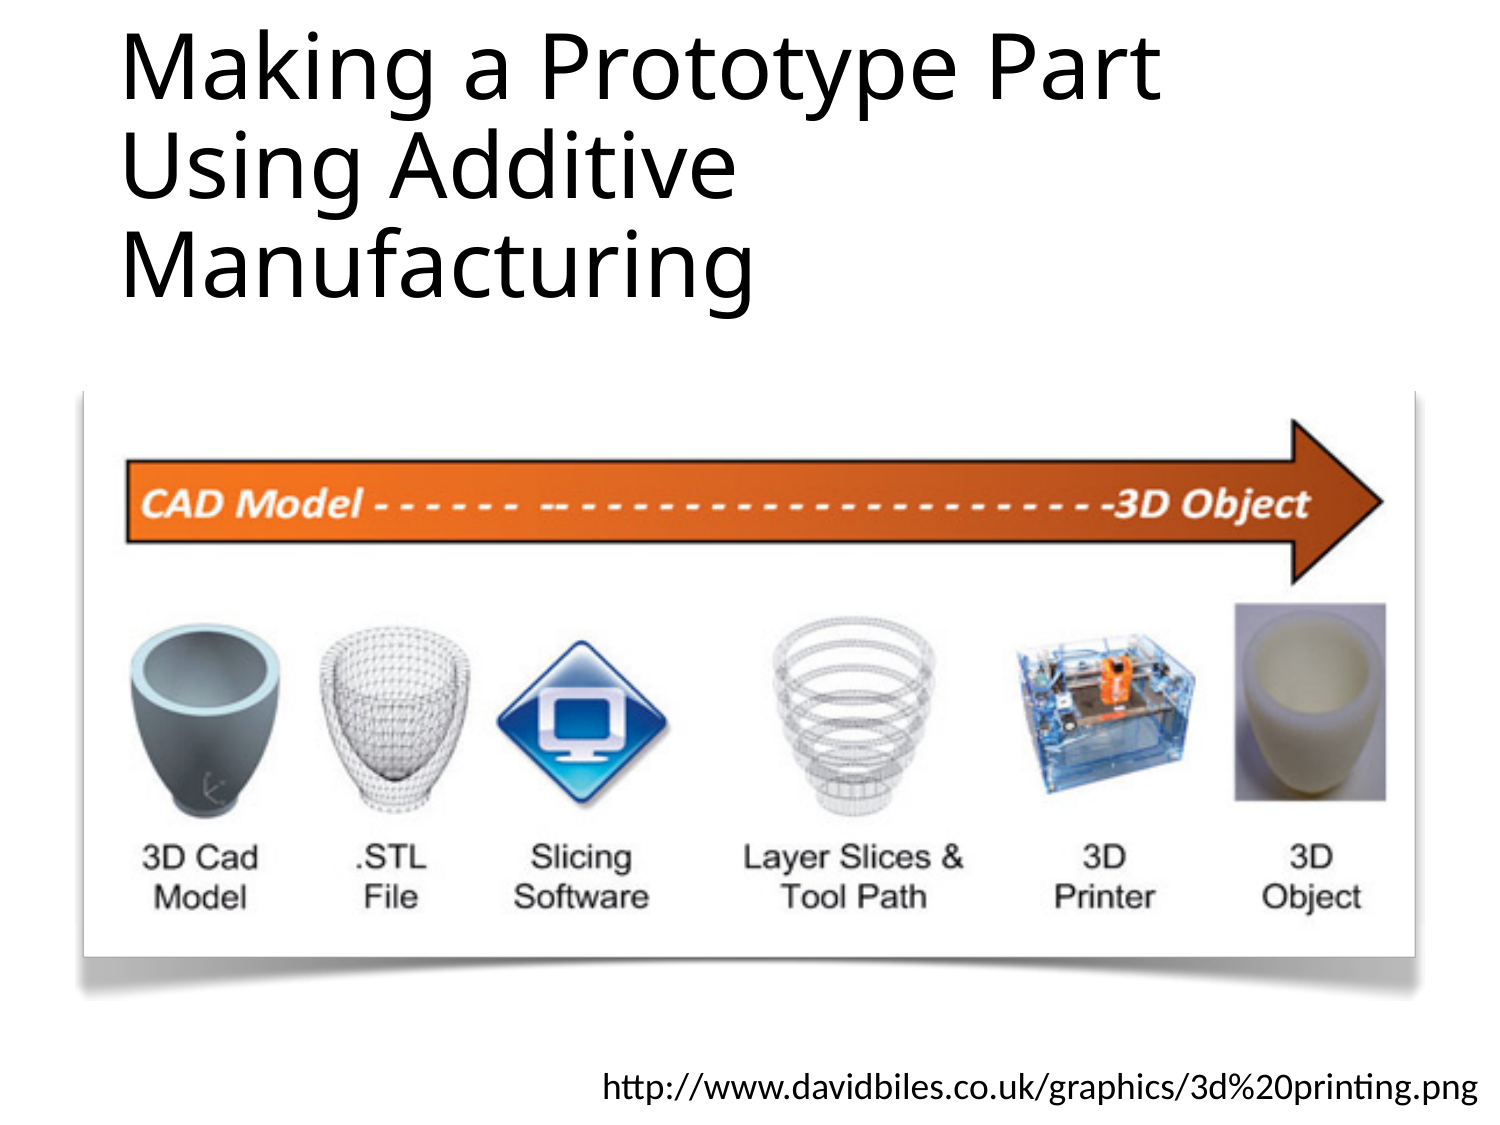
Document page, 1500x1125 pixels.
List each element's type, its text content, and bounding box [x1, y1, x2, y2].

text_box http://www.davidbiles.co.uk/graphics/3d%20printing.png [587, 1054, 1495, 1114]
title Making a Prototype Part Using Additive Manufacturing [103, 59, 1397, 278]
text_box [74, 391, 1425, 1002]
